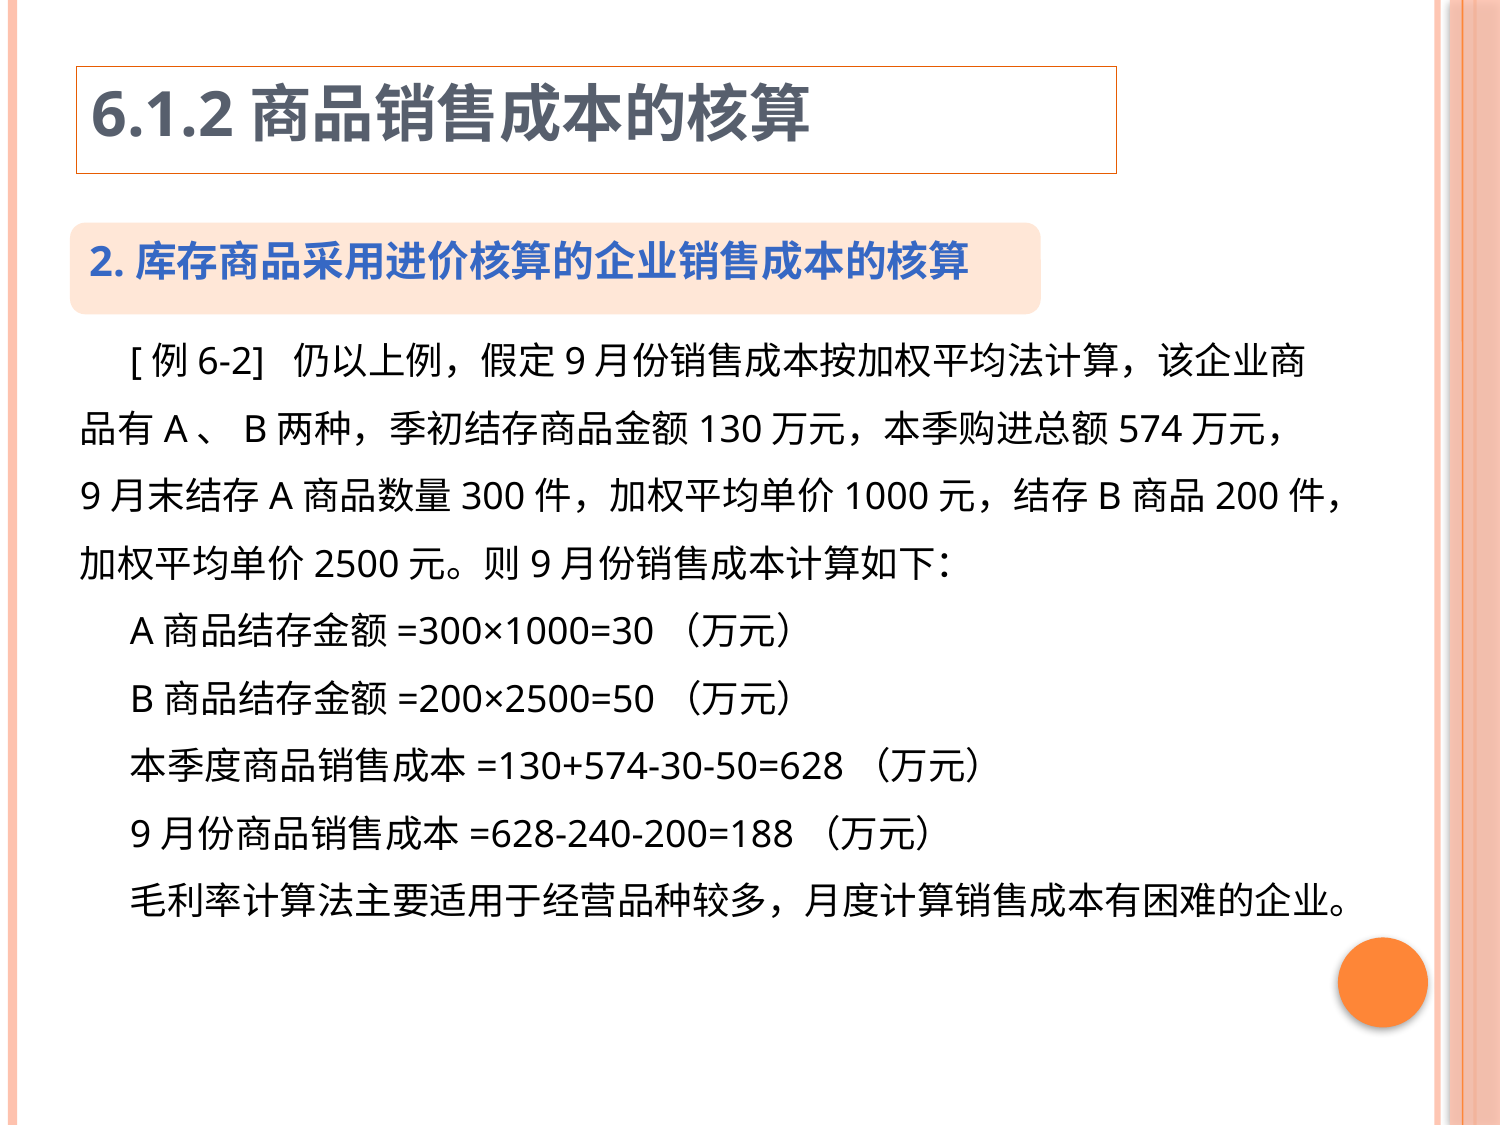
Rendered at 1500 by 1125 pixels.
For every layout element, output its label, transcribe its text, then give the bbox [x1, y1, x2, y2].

text_box 6.1.2商品销售成本的核算 [76, 66, 1117, 174]
text_box 2.库存商品采用进价核算的企业销售成本的核算 [69, 222, 1041, 315]
text_box [例6-2] 仍以上例，假定9月份销售成本按加权平均法计算，该企业商品有A、B两种，季初结存商品金额130万元，本季购进总额574万元，9月末结存A商品数量300件，加权平均单价1000元，结存B商品200件，加权平均单价2500元。则9月份销售成本计算如下： A商品结存金额=300×1000=30（万元） B商品结存金额=200×2500=50（万元） 本季度商品销售成本=130+574-30-50=628（万元） 9月份商品销售成本=628-240-200=188（万元） 毛利率计算法主要适用于经营品种较多，月度计算销售成本有困难的企业。 [64, 307, 1348, 930]
